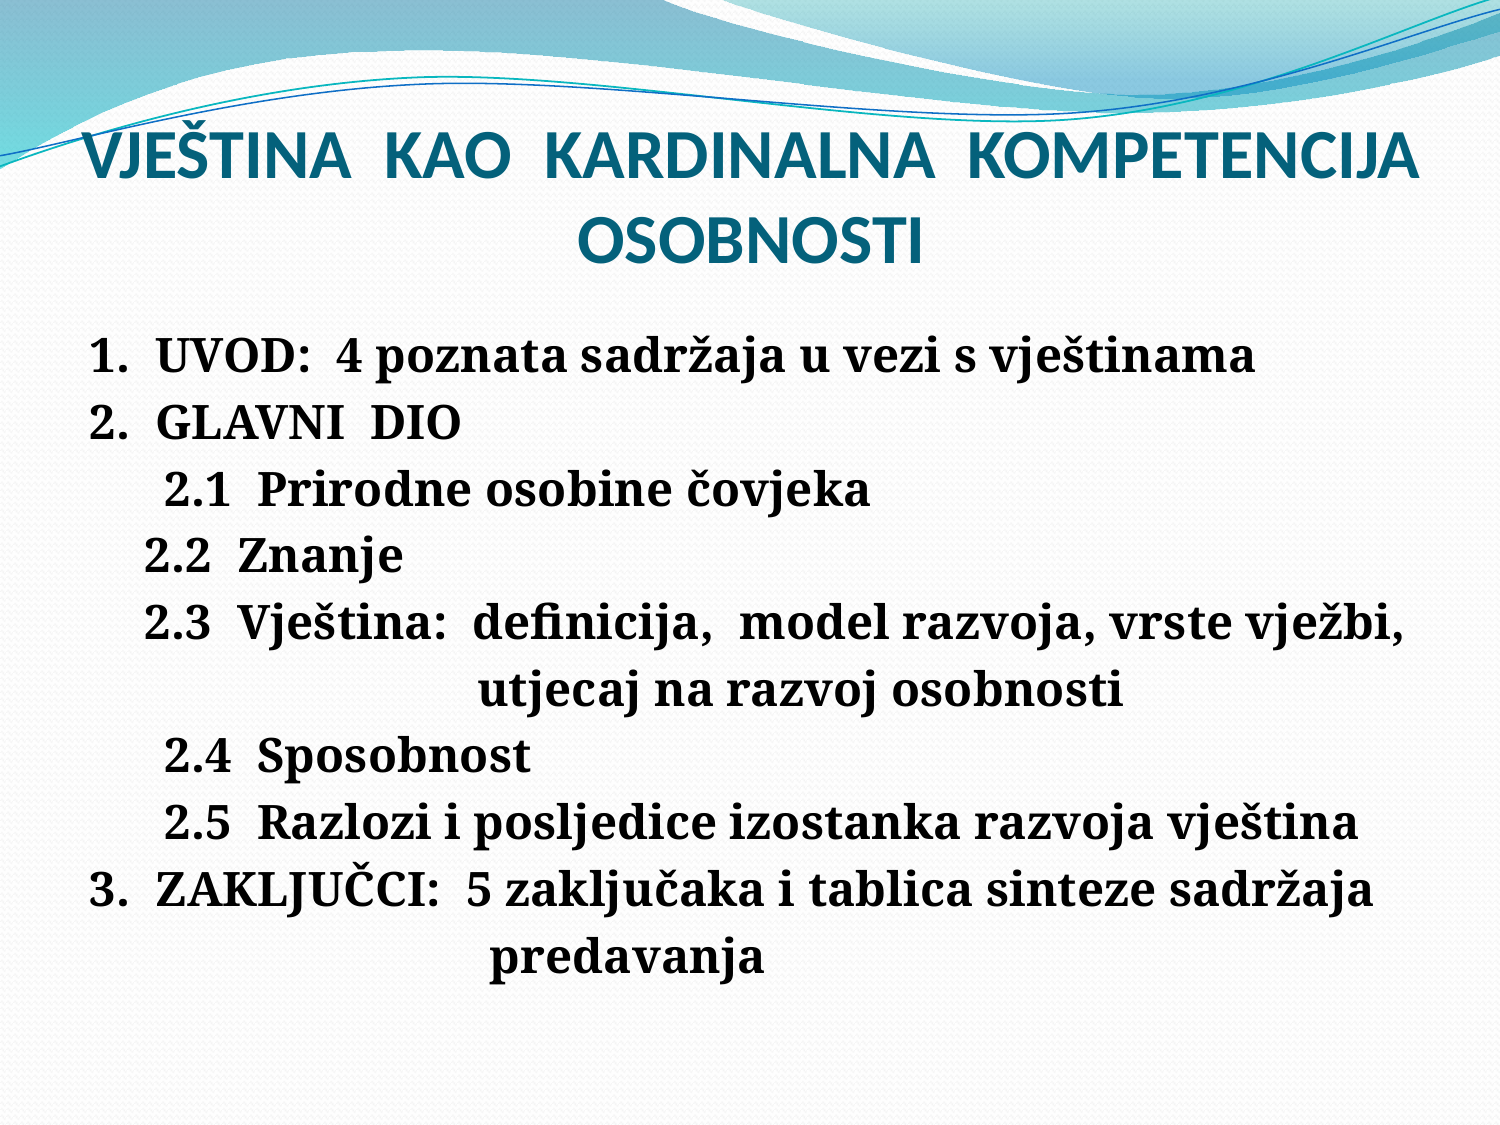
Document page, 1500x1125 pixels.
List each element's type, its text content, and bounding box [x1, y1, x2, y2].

list 1. UVOD: 4 poznata sadržaja u vezi s vještinama 2. GLAVNI DIO 2.1 Prirodne osobine čovjeka 2.2 Znanje 2.3 Vještina: definicija, model razvoja, vrste vježbi, utjecaj na razvoj osobnosti 2.4 Sposobnost 2.5 Razlozi i posljedice izostanka razvoja vještina 3. ZAKLJUČCI: 5 zaključaka i tablica sinteze sadržaja predavanja [75, 317, 1425, 1038]
title VJEŠTINA KAO KARDINALNA KOMPETENCIJA OSOBNOSTI [76, 90, 1427, 278]
